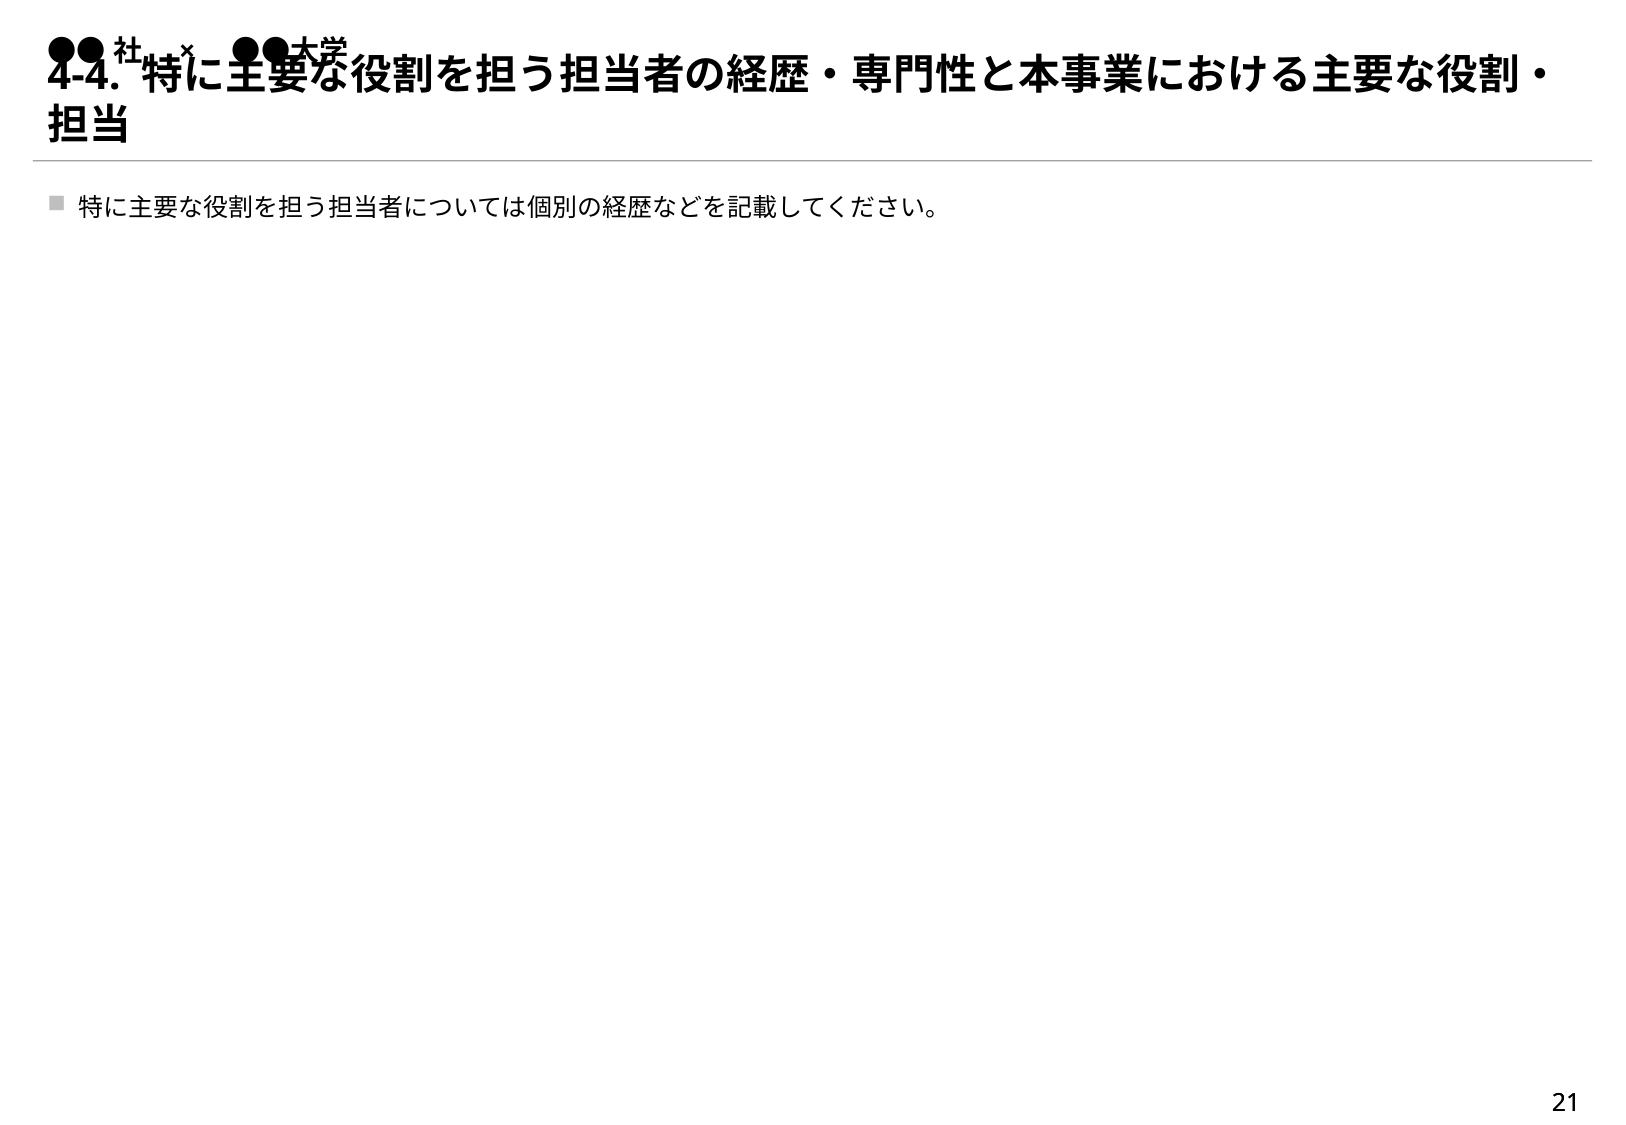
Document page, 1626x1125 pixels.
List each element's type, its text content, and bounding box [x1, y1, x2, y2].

title ●●社 × ●●大学 [32, 25, 1593, 85]
list 4-4. 特に主要な役割を担う担当者の経歴・専門性と本事業における主要な役割・担当 [32, 89, 1593, 155]
list 特に主要な役割を担う担当者については個別の経歴などを記載してください。 [32, 184, 1593, 837]
